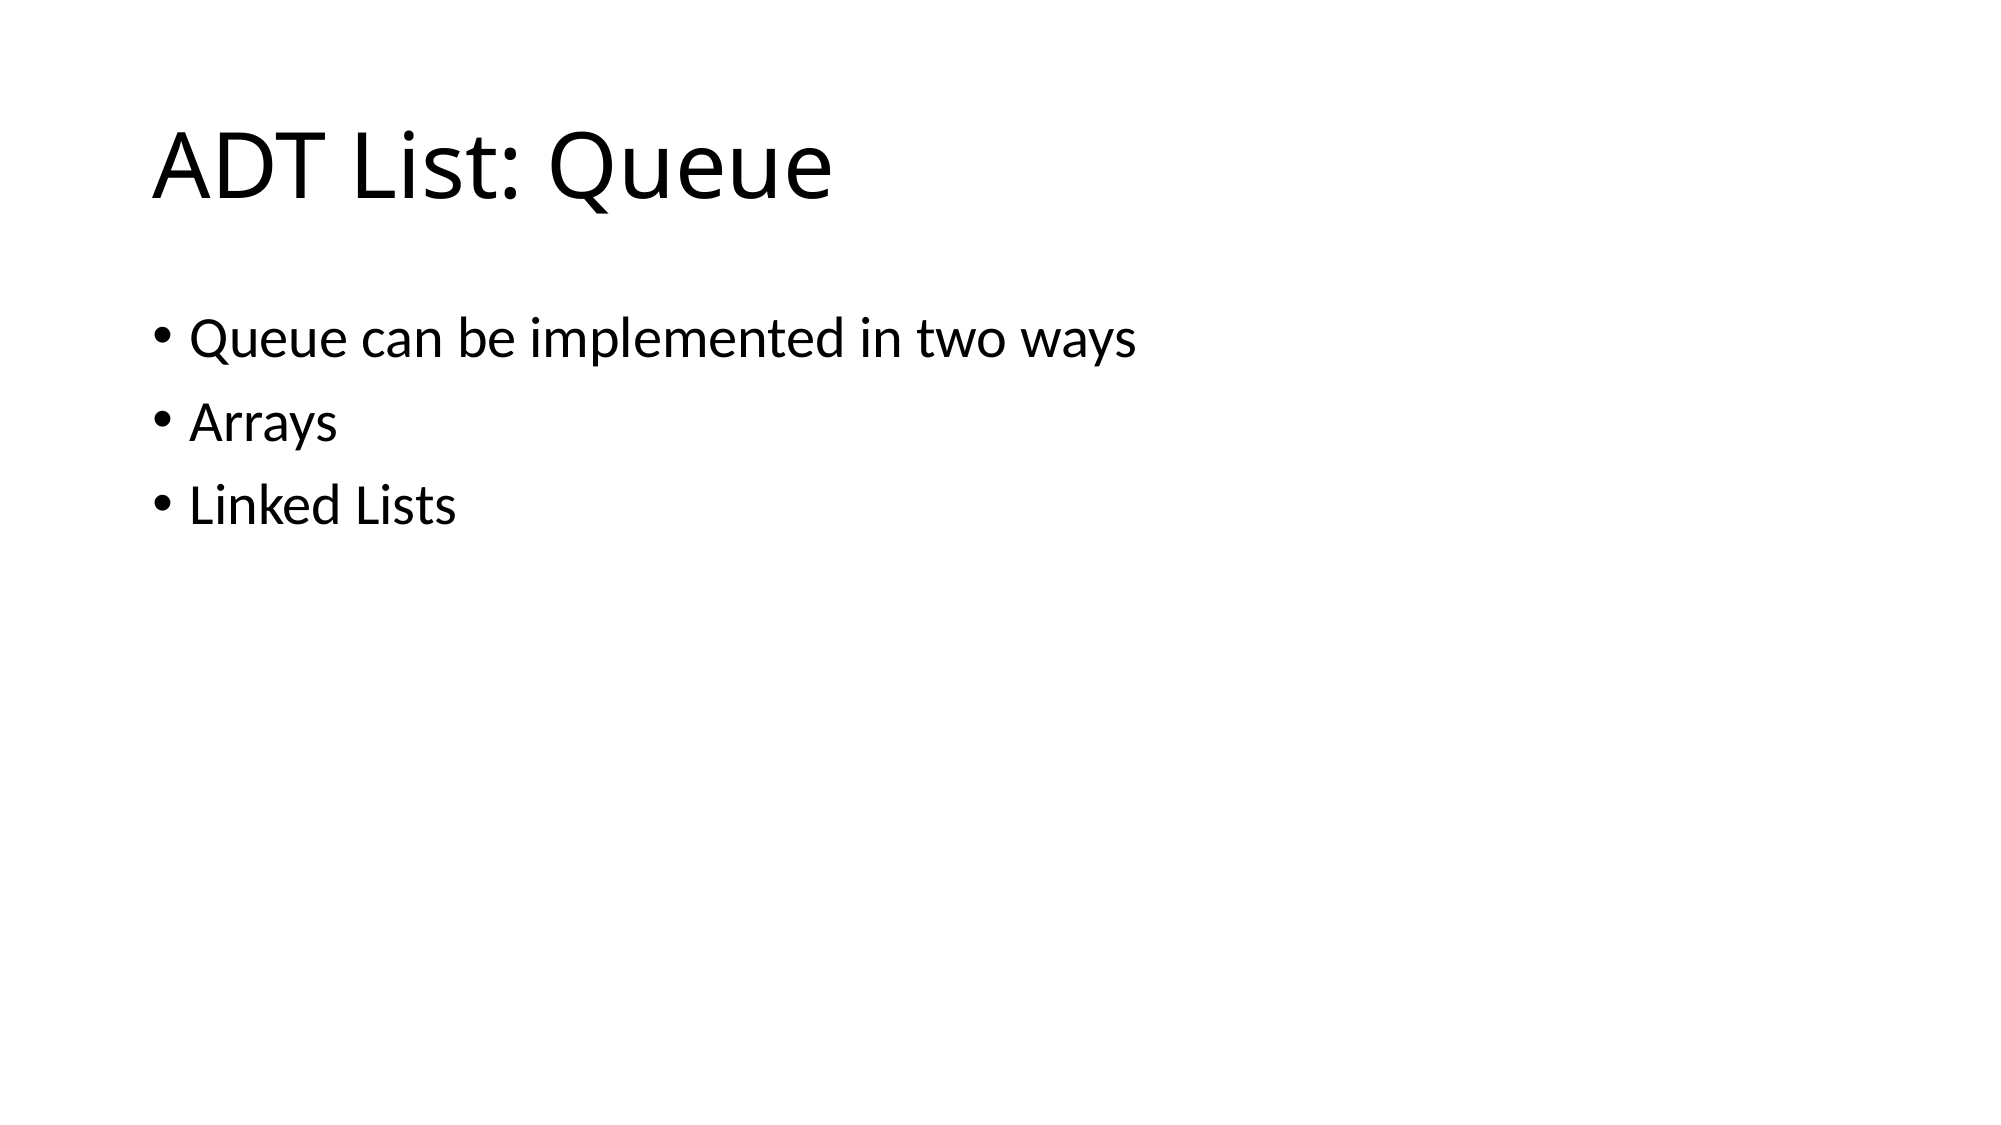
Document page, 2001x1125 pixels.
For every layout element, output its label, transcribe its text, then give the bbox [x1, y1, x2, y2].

list Queue can be implemented in two ways Arrays Linked Lists [137, 299, 1863, 1014]
title ADT List: Queue [137, 59, 1863, 278]
